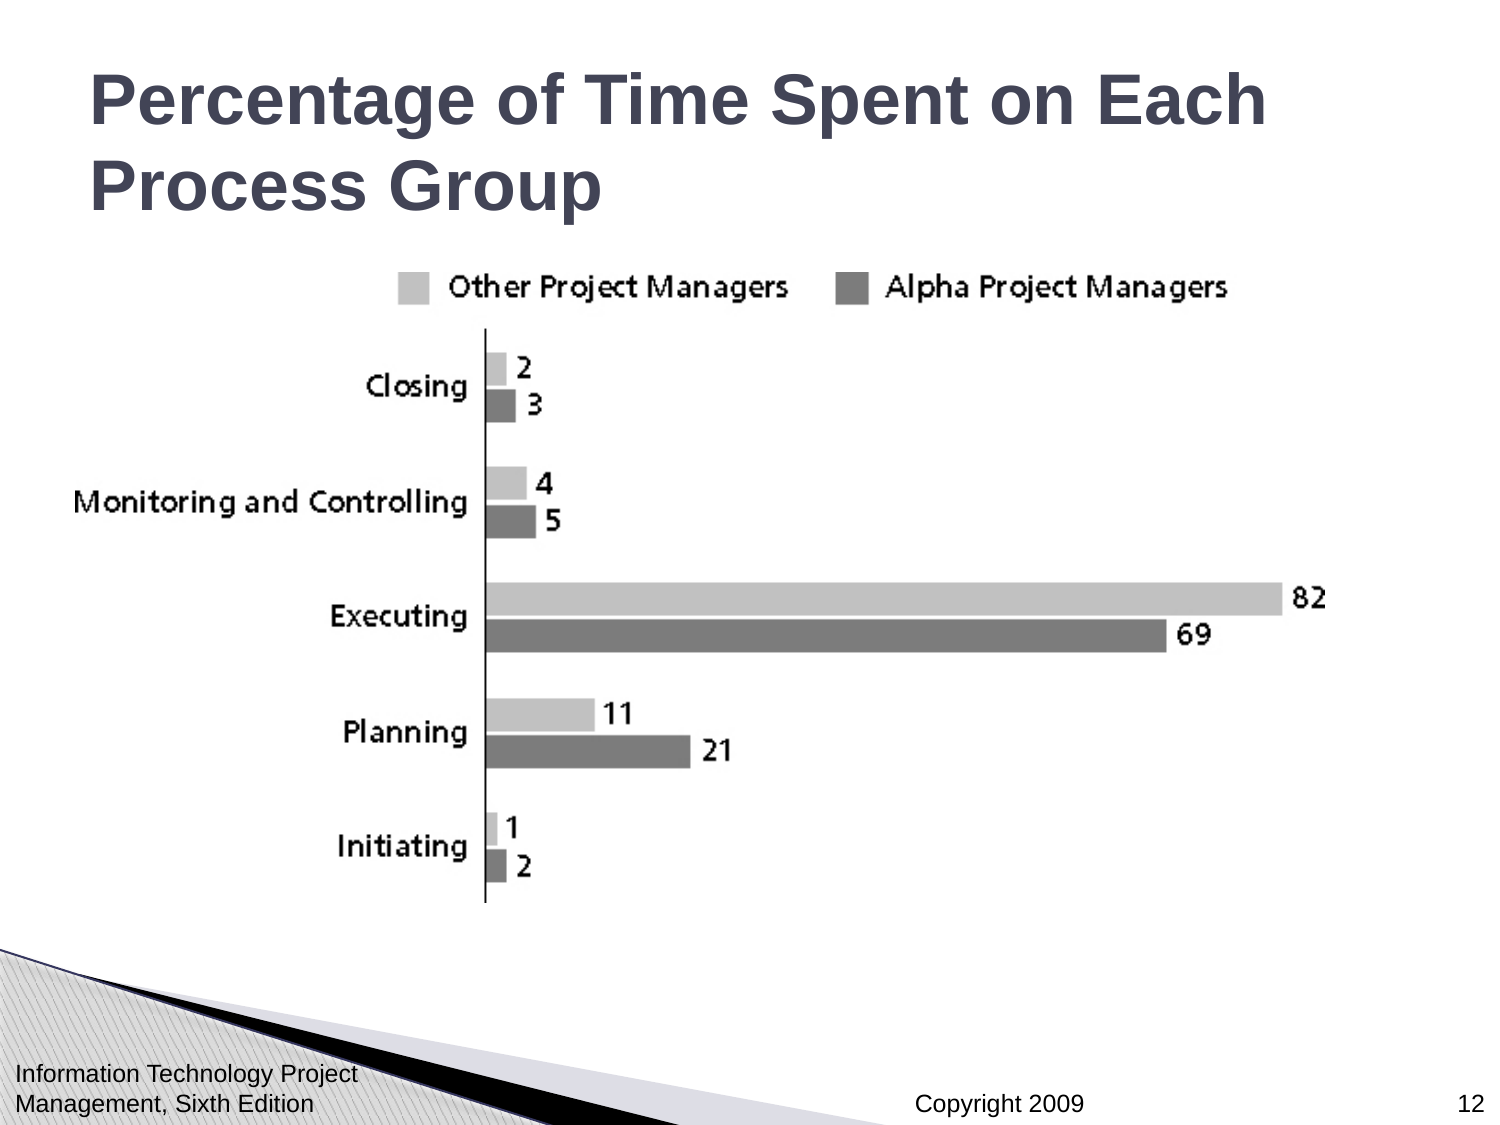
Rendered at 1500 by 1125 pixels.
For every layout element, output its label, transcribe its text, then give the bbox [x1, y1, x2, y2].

picture [74, 272, 1326, 904]
slide_number 12 [1408, 1065, 1500, 1125]
footer Information Technology Project Management, Sixth Edition [0, 1065, 388, 1125]
title Percentage of Time Spent on Each Process Group [75, 45, 1425, 233]
